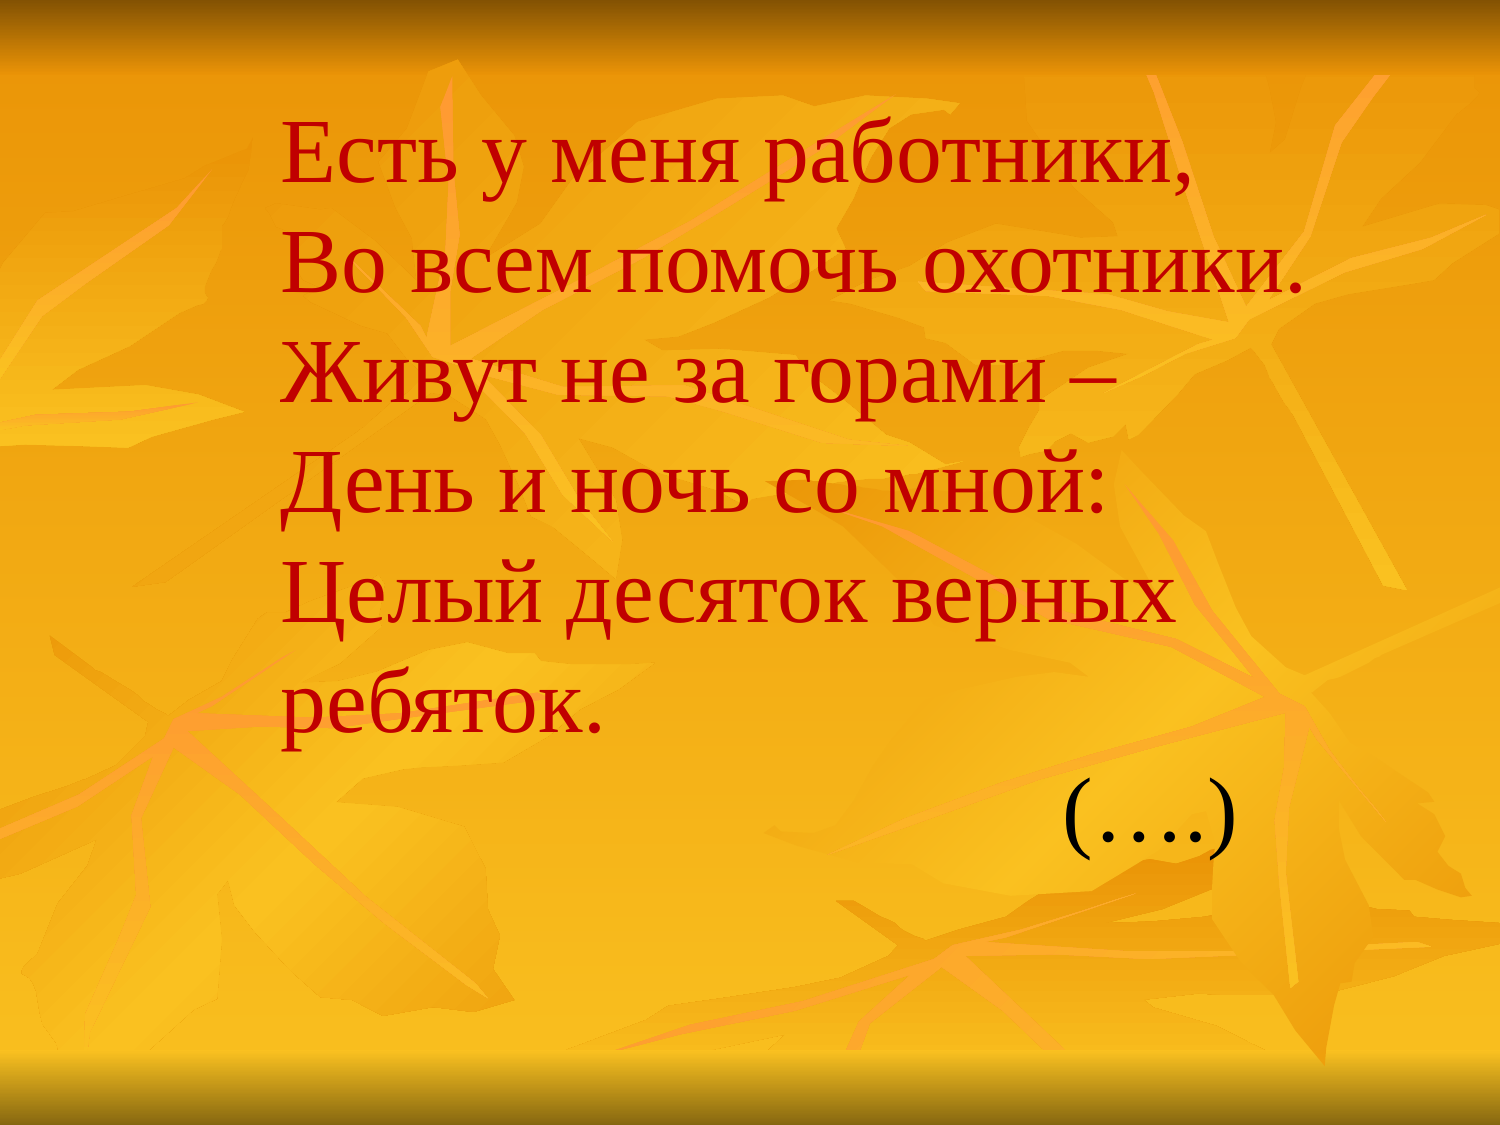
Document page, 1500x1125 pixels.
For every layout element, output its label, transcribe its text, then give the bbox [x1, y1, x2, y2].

text_box Есть у меня работники, Во всем помочь охотники. Живут не за горами – День и ночь со мной: Целый десяток верных ребяток. (….) [265, 83, 1376, 868]
